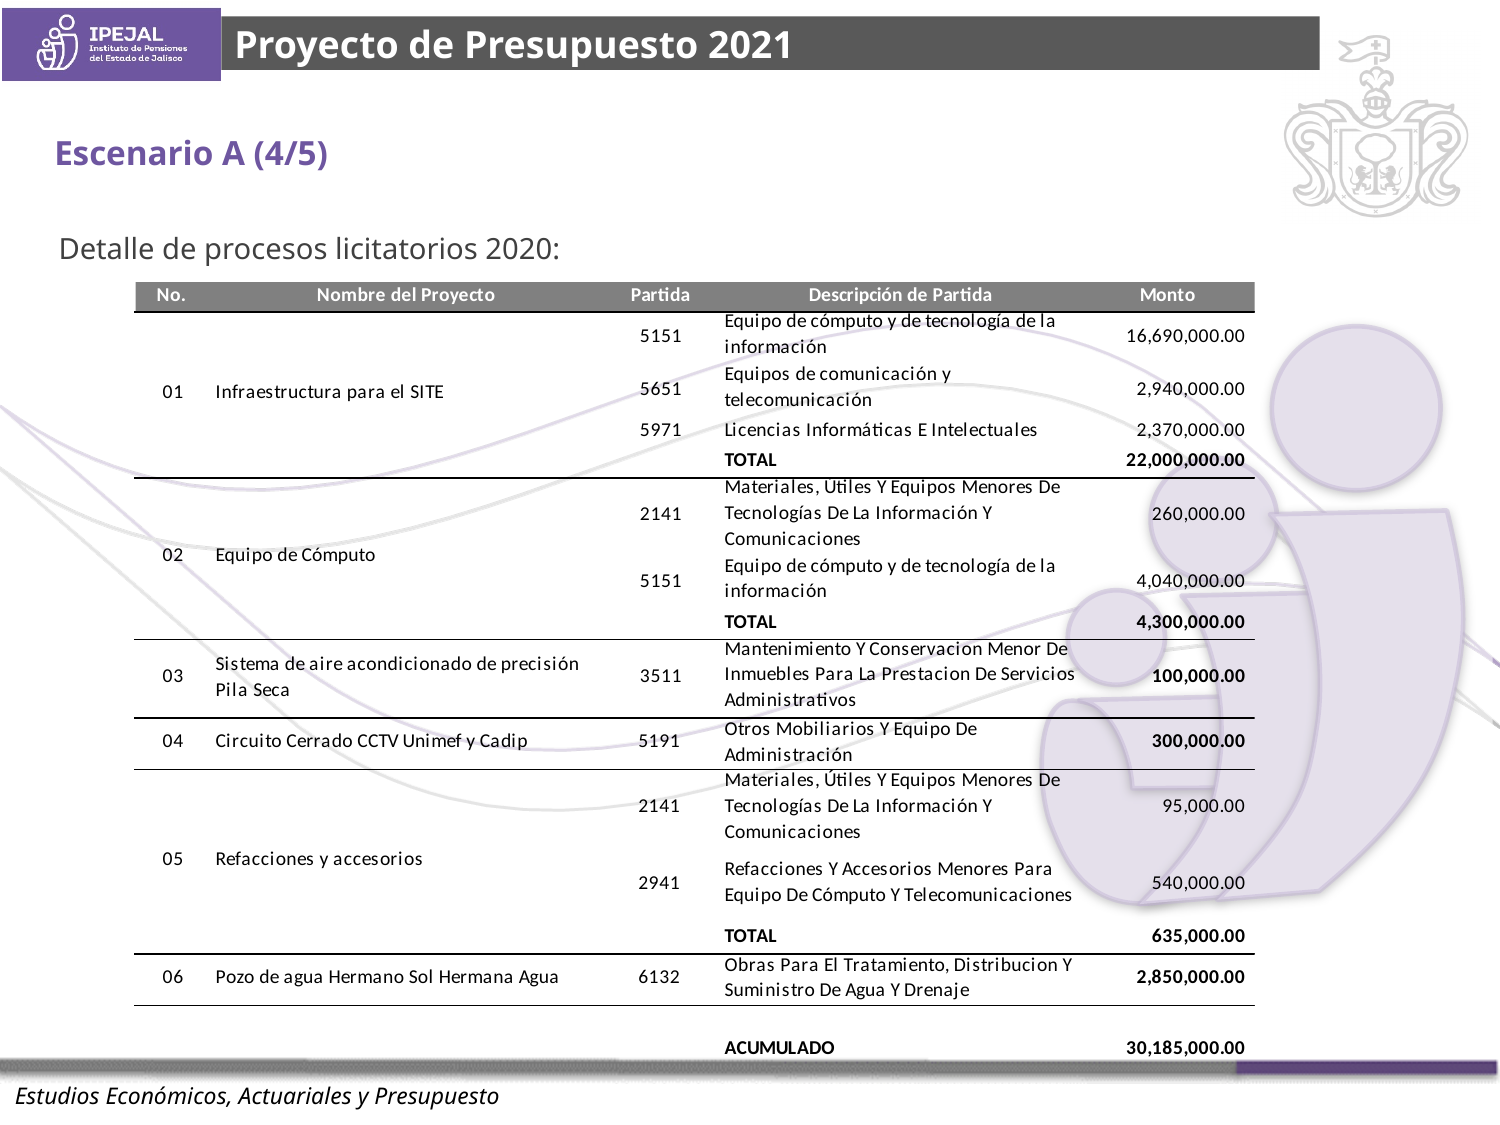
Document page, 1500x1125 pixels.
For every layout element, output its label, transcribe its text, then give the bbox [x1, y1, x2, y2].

picture [0, 280, 1500, 1084]
picture [2, 1, 221, 87]
picture [1493, 321, 1500, 812]
list Proyecto de Presupuesto 2021 [219, 18, 1316, 73]
list Detalle de procesos licitatorios 2020: [43, 227, 1463, 1038]
list Escenario A (4/5) [39, 129, 1457, 198]
